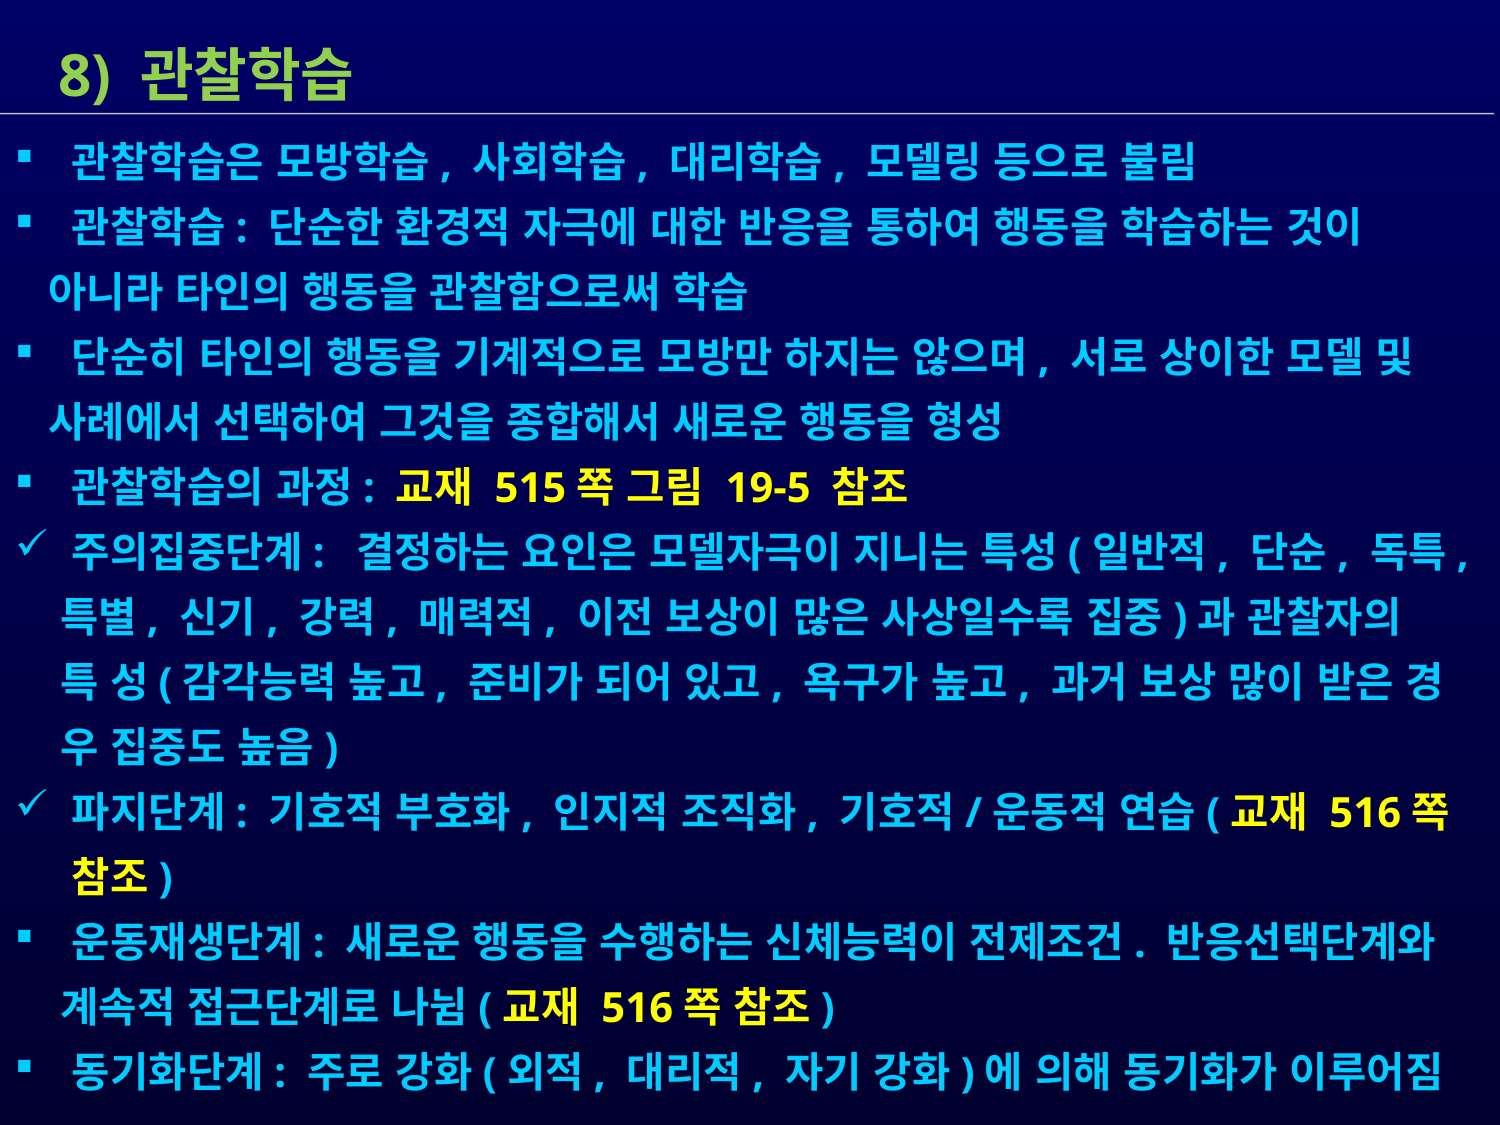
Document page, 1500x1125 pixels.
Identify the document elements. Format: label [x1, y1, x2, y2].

text_box [0, 30, 1500, 1105]
